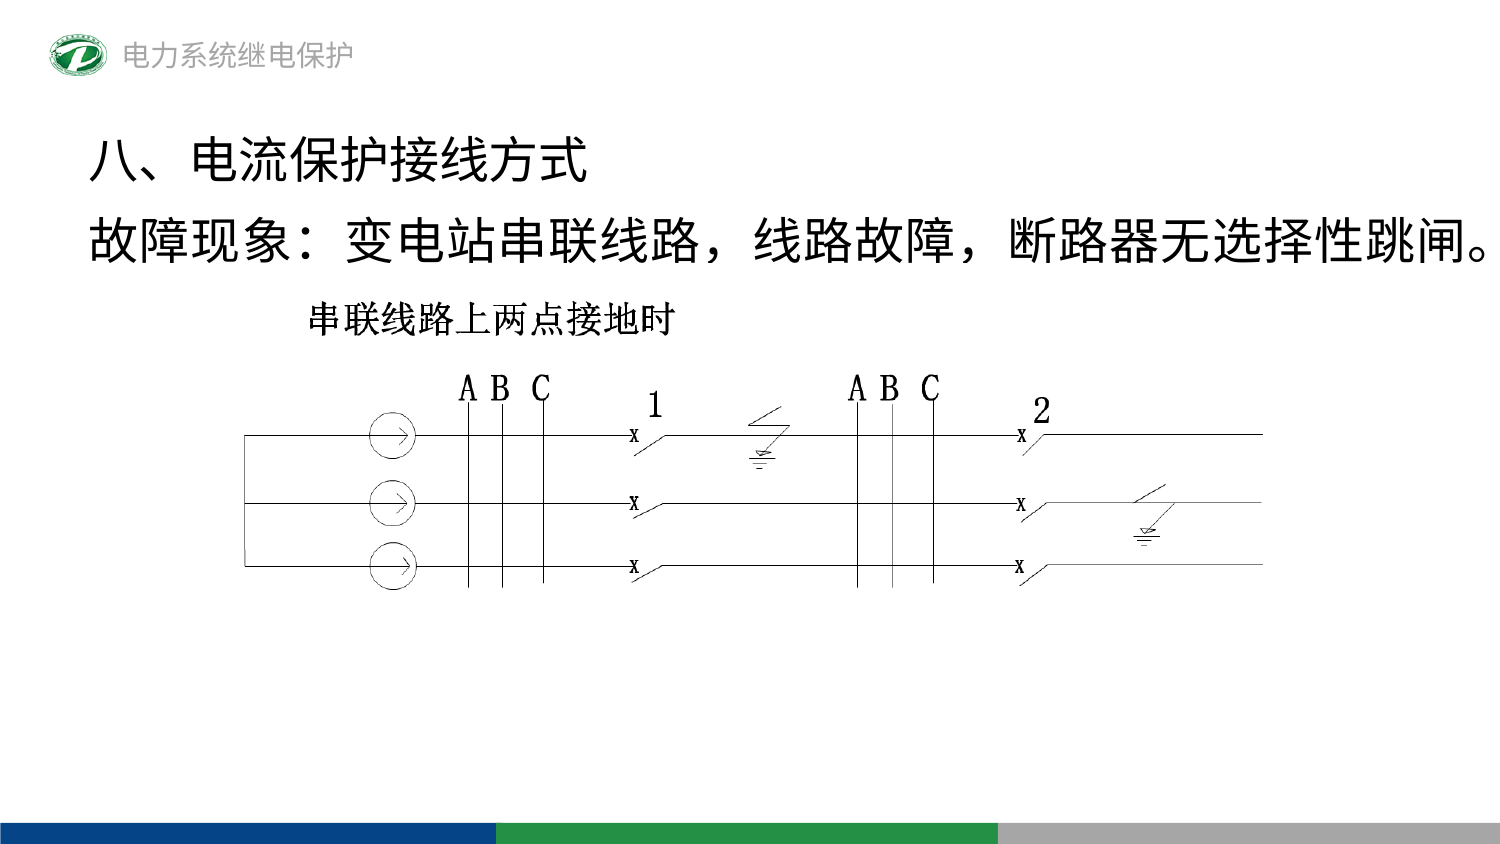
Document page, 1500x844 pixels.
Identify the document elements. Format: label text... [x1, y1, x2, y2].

text_box [996, 821, 1500, 844]
text_box [0, 821, 494, 844]
text_box [494, 821, 996, 844]
picture [214, 263, 1314, 683]
text_box 电力系统继电保护 [122, 29, 370, 80]
text_box 八、电流保护接线方式 故障现象：变电站串联线路，线路故障，断路器无选择性跳闸。 [74, 100, 1483, 278]
picture [41, 19, 118, 91]
